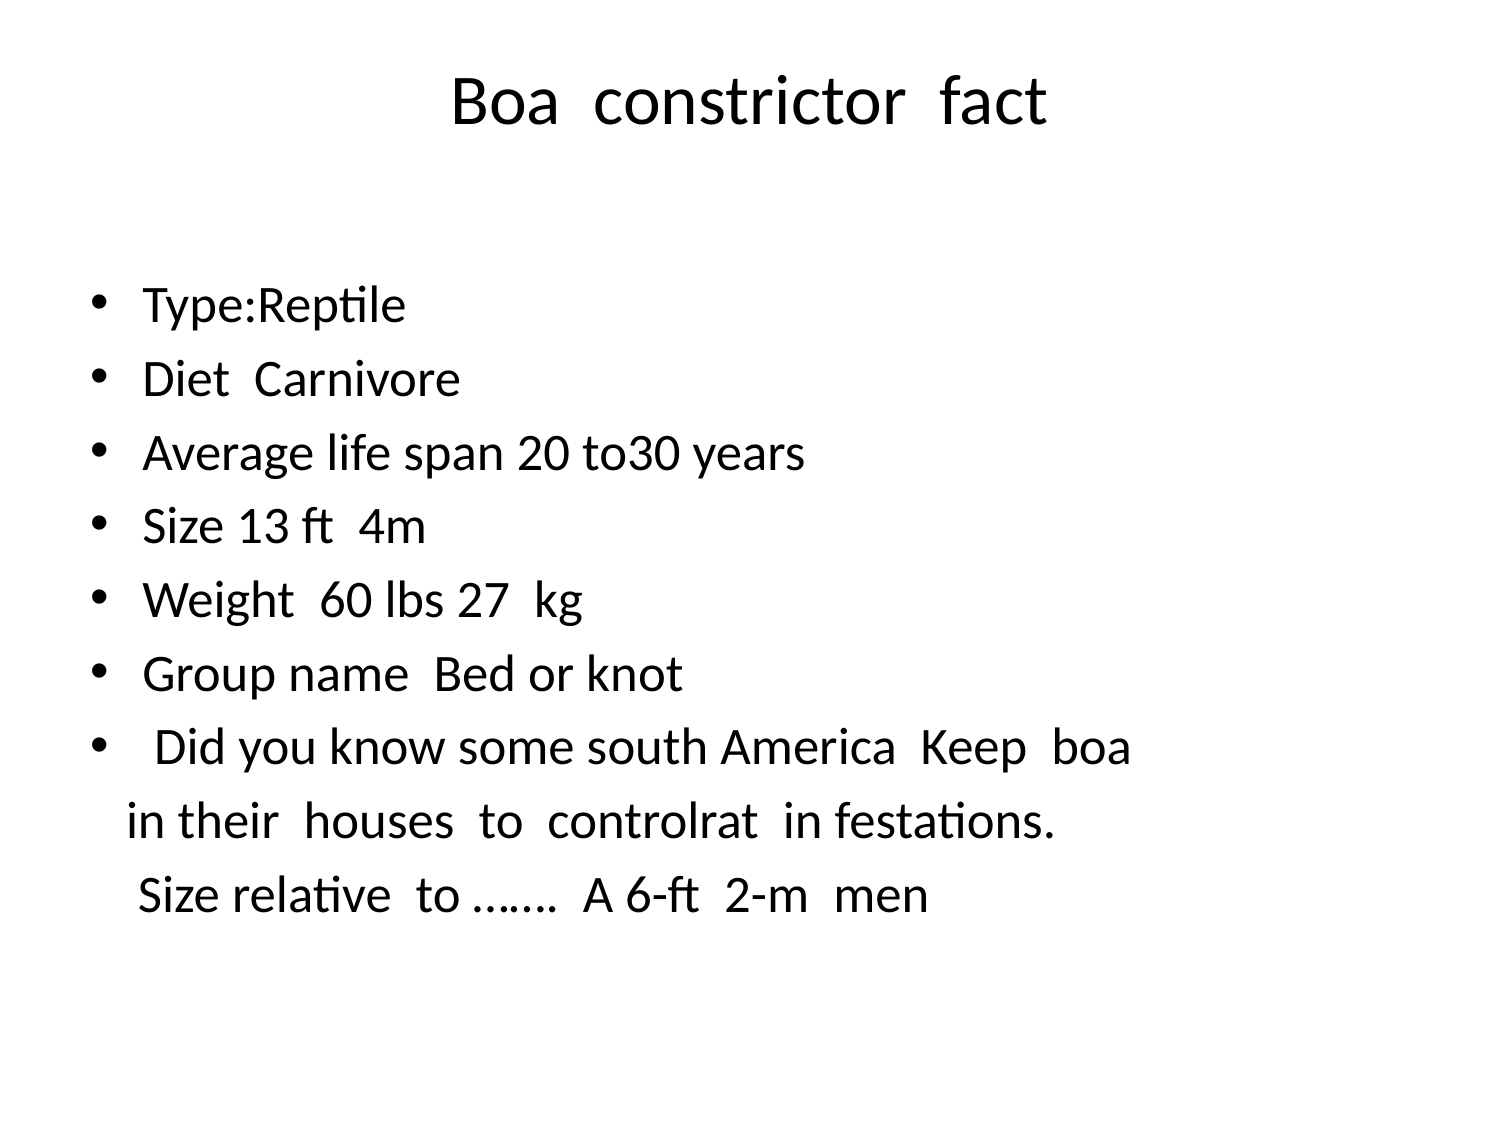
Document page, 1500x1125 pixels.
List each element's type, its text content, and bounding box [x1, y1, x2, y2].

list Type:Reptile Diet Carnivore Average life span 20 to30 years Size 13 ft 4m Weight 60 lbs 27 kg Group name Bed or knot Did you know some south America Keep boa in their houses to controlrat in festations. Size relative to ……. A 6-ft 2-m men [75, 262, 1425, 1005]
title Boa constrictor fact [75, 45, 1425, 233]
